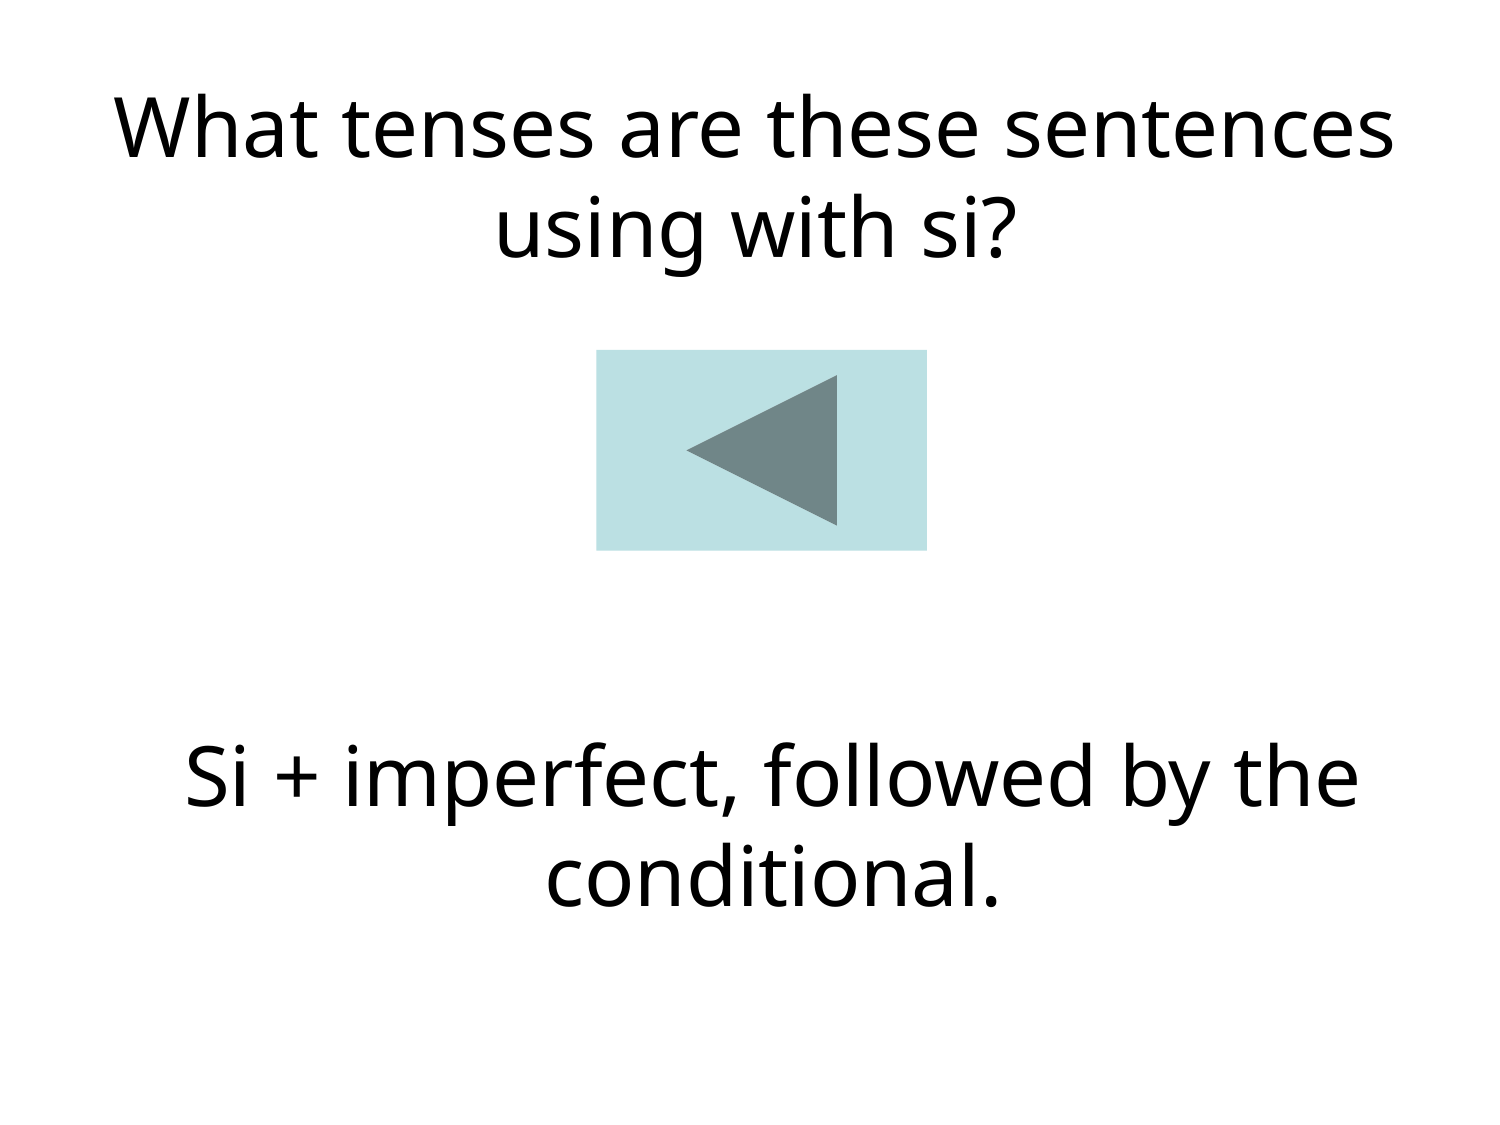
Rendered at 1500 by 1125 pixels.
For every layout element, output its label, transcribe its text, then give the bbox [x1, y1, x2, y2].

text_box What tenses are these sentences using with si? [76, 66, 1436, 281]
text_box Si + imperfect, followed by the conditional. [100, 716, 1447, 931]
text_box [596, 349, 927, 551]
